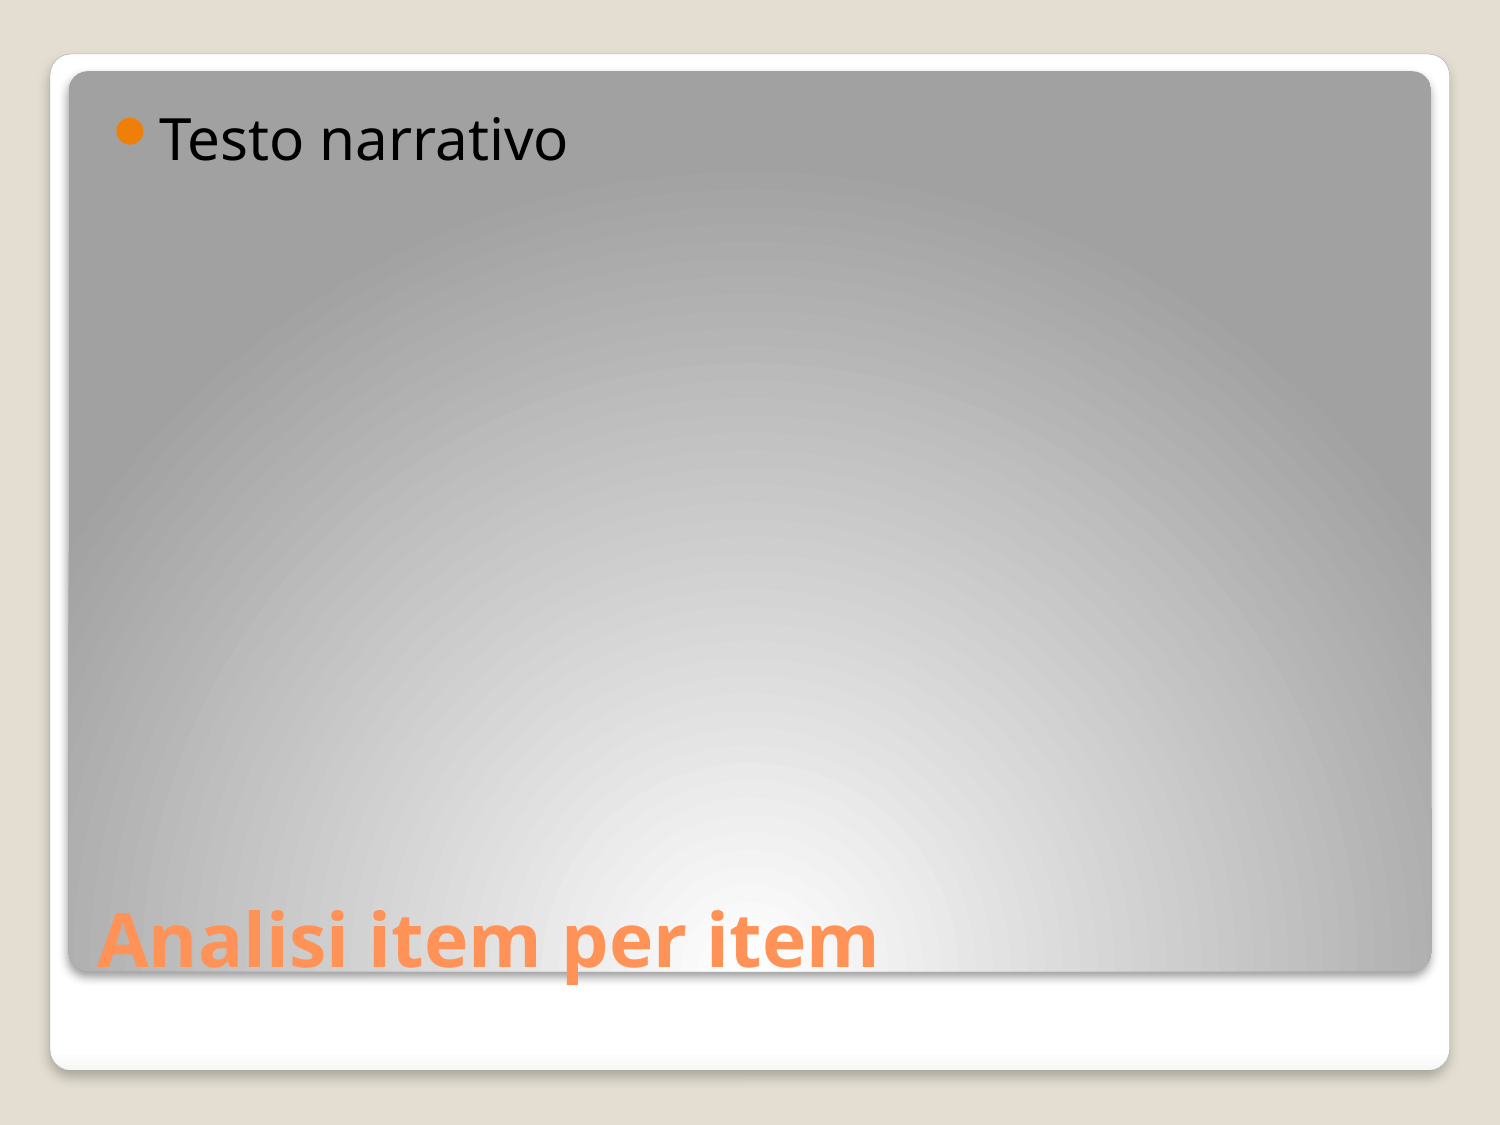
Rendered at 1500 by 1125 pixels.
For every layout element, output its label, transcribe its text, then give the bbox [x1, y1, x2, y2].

list Testo narrativo [82, 86, 1425, 774]
title Analisi item per item [82, 817, 1425, 990]
